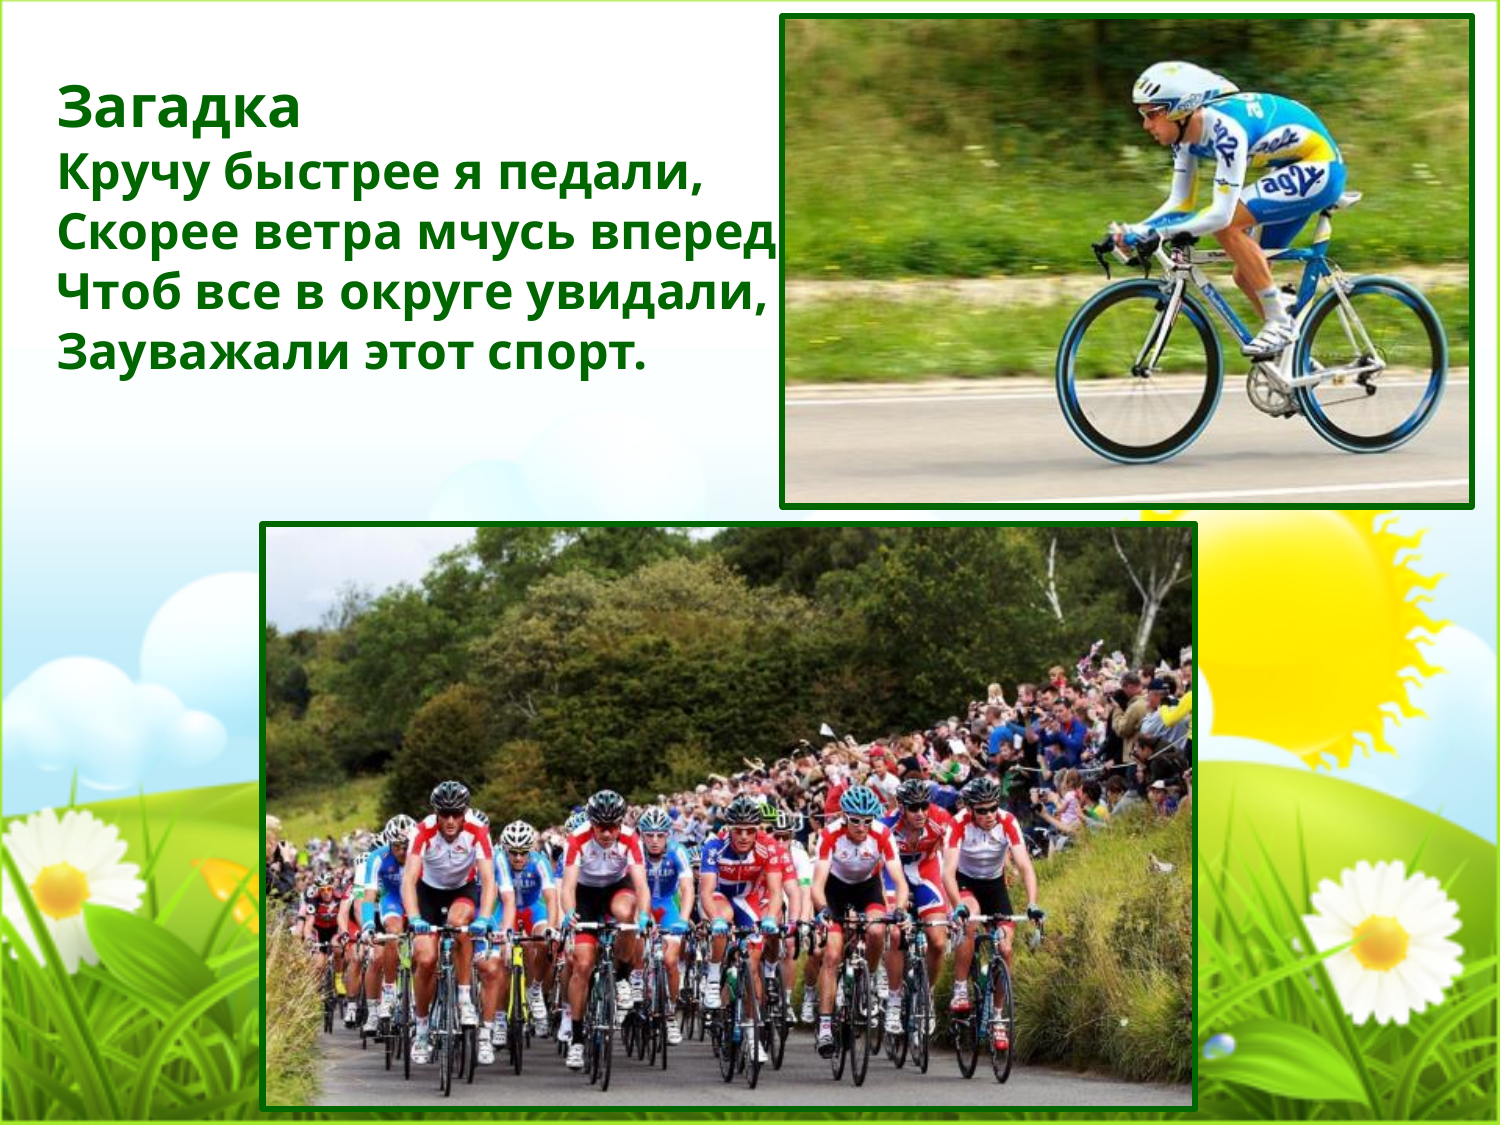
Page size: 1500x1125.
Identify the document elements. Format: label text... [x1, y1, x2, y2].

title Загадка Кручу быстрее я педали, Скорее ветра мчусь вперед. Чтоб все в округе увидали, Зауважали этот спорт. [41, 160, 779, 349]
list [785, 18, 1470, 504]
picture [0, 0, 1500, 1125]
